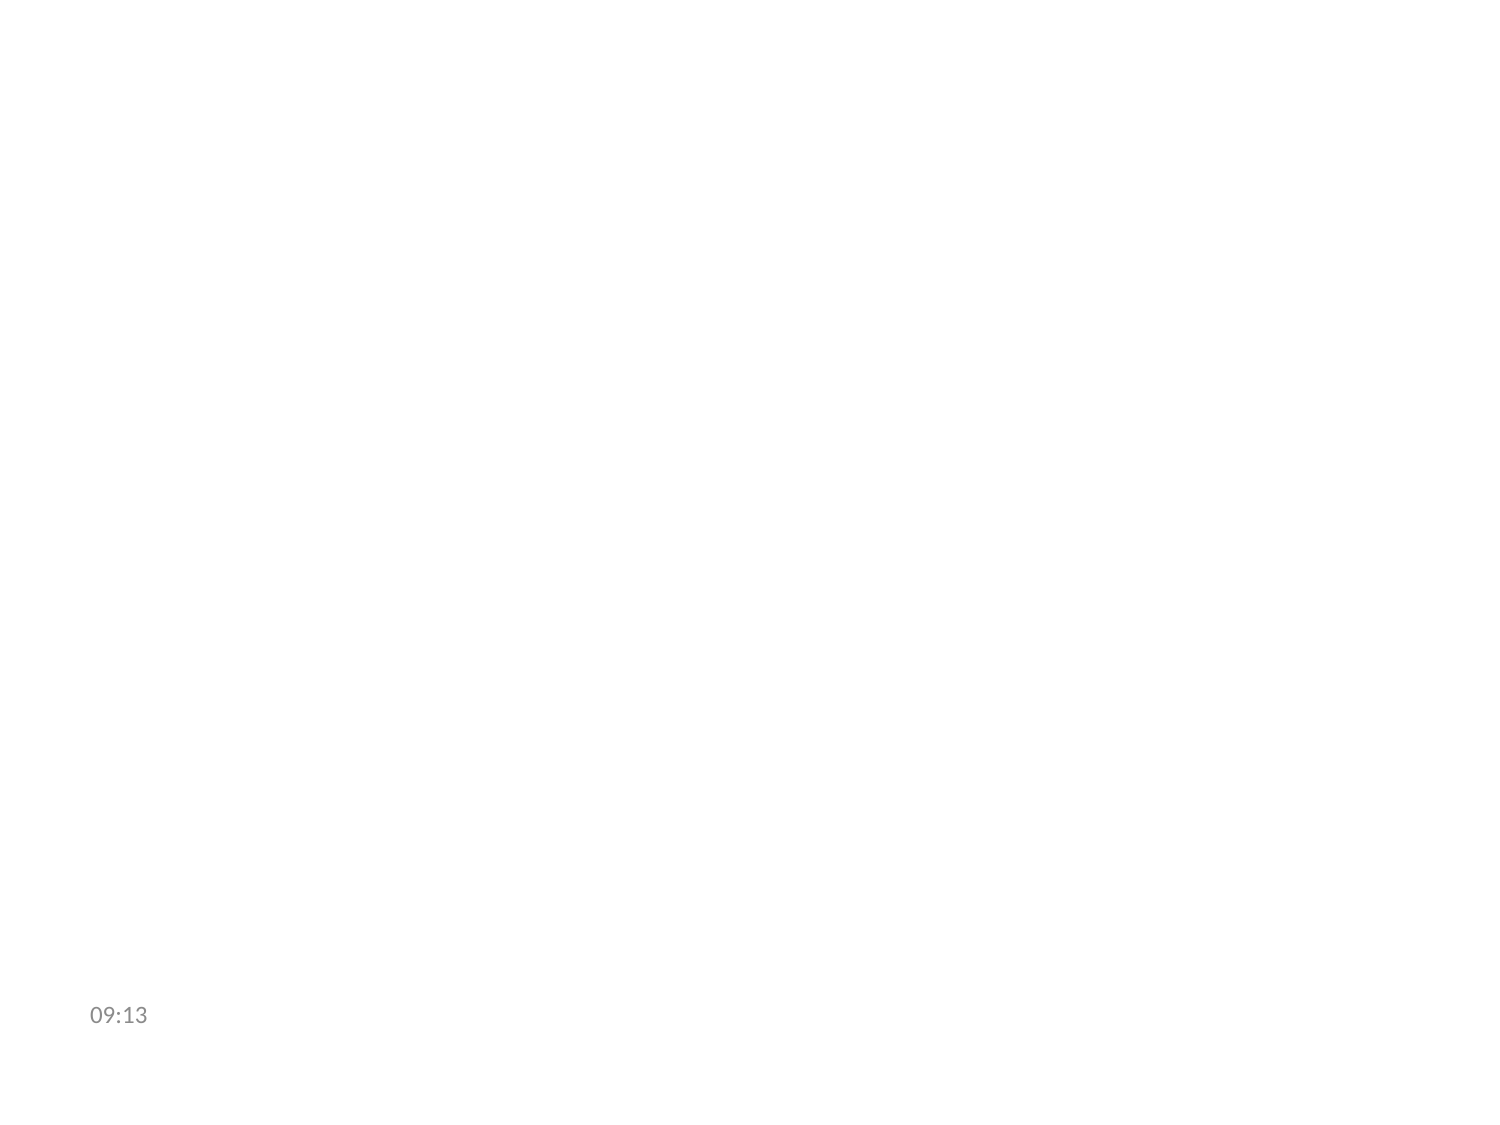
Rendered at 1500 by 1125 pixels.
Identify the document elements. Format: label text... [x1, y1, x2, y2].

text_box 15:35 [75, 983, 425, 1044]
